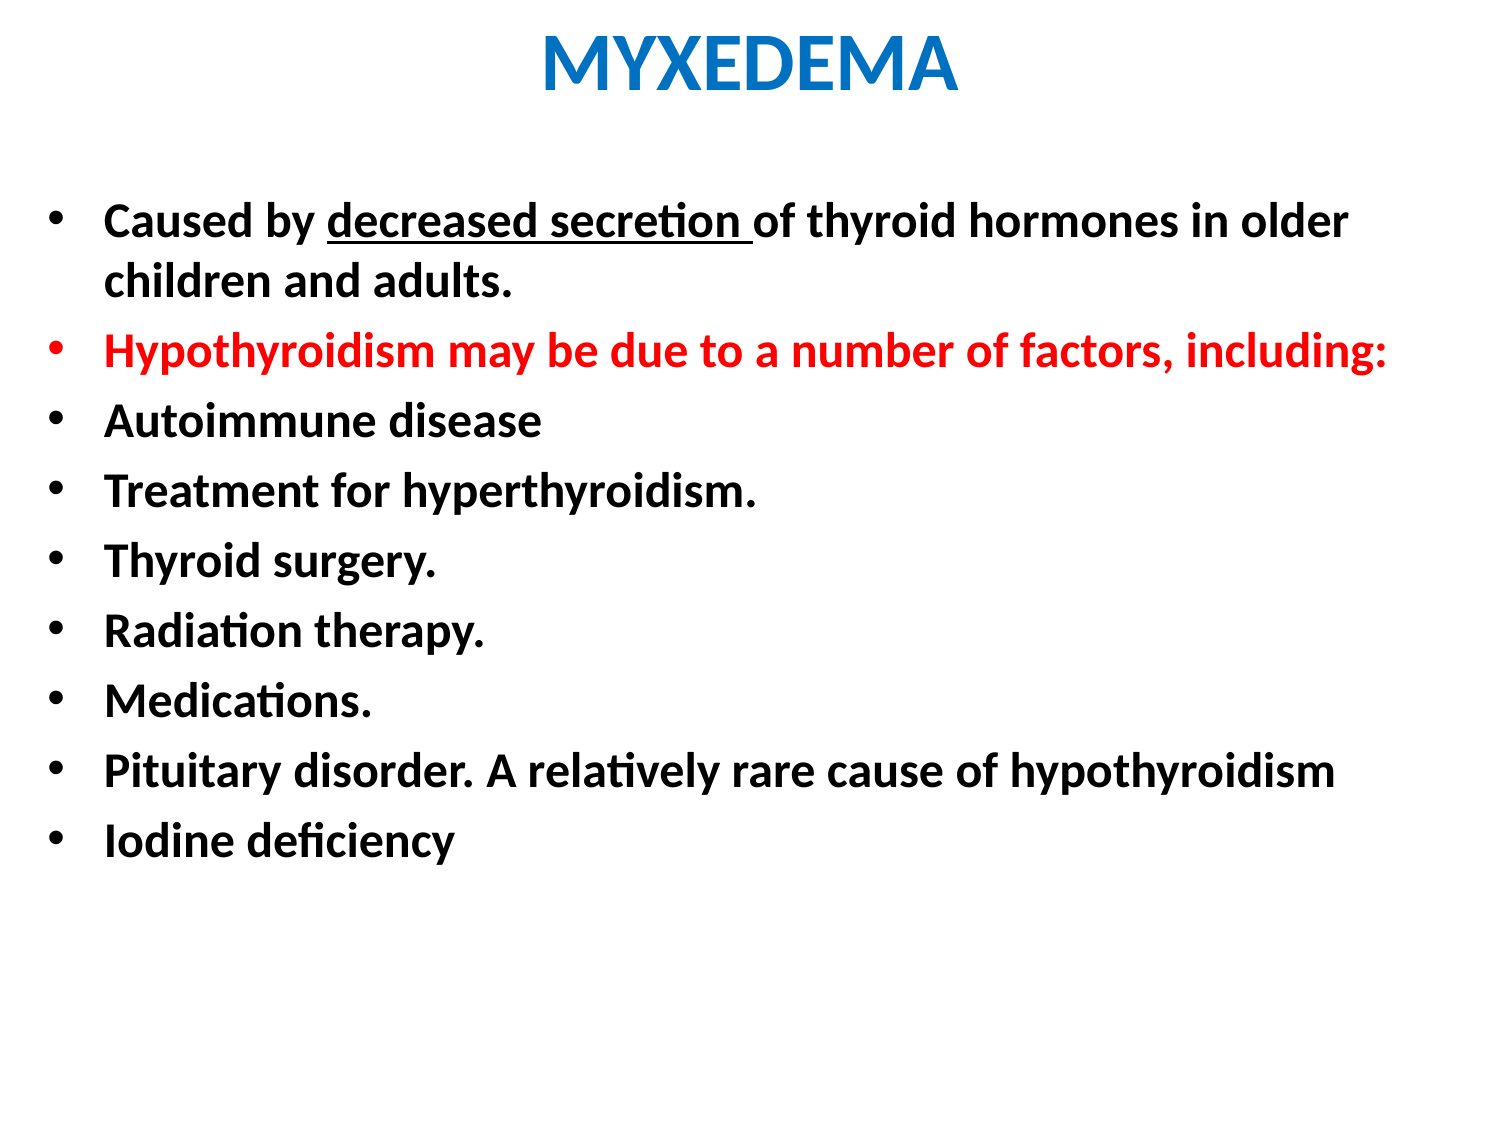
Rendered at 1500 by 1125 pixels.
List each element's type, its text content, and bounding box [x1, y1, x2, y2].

text_box MYXEDEMA [74, 0, 1425, 176]
text_box Caused by decreased secretion of thyroid hormones in older children and adults. Hypothyroidism may be due to a number of factors, including: Autoimmune disease Treatment for hyperthyroidism. Thyroid surgery. Radiation therapy. Medications. Pituitary disorder. A relatively rare cause of hypothyroidism Iodine deficiency [32, 179, 1463, 875]
